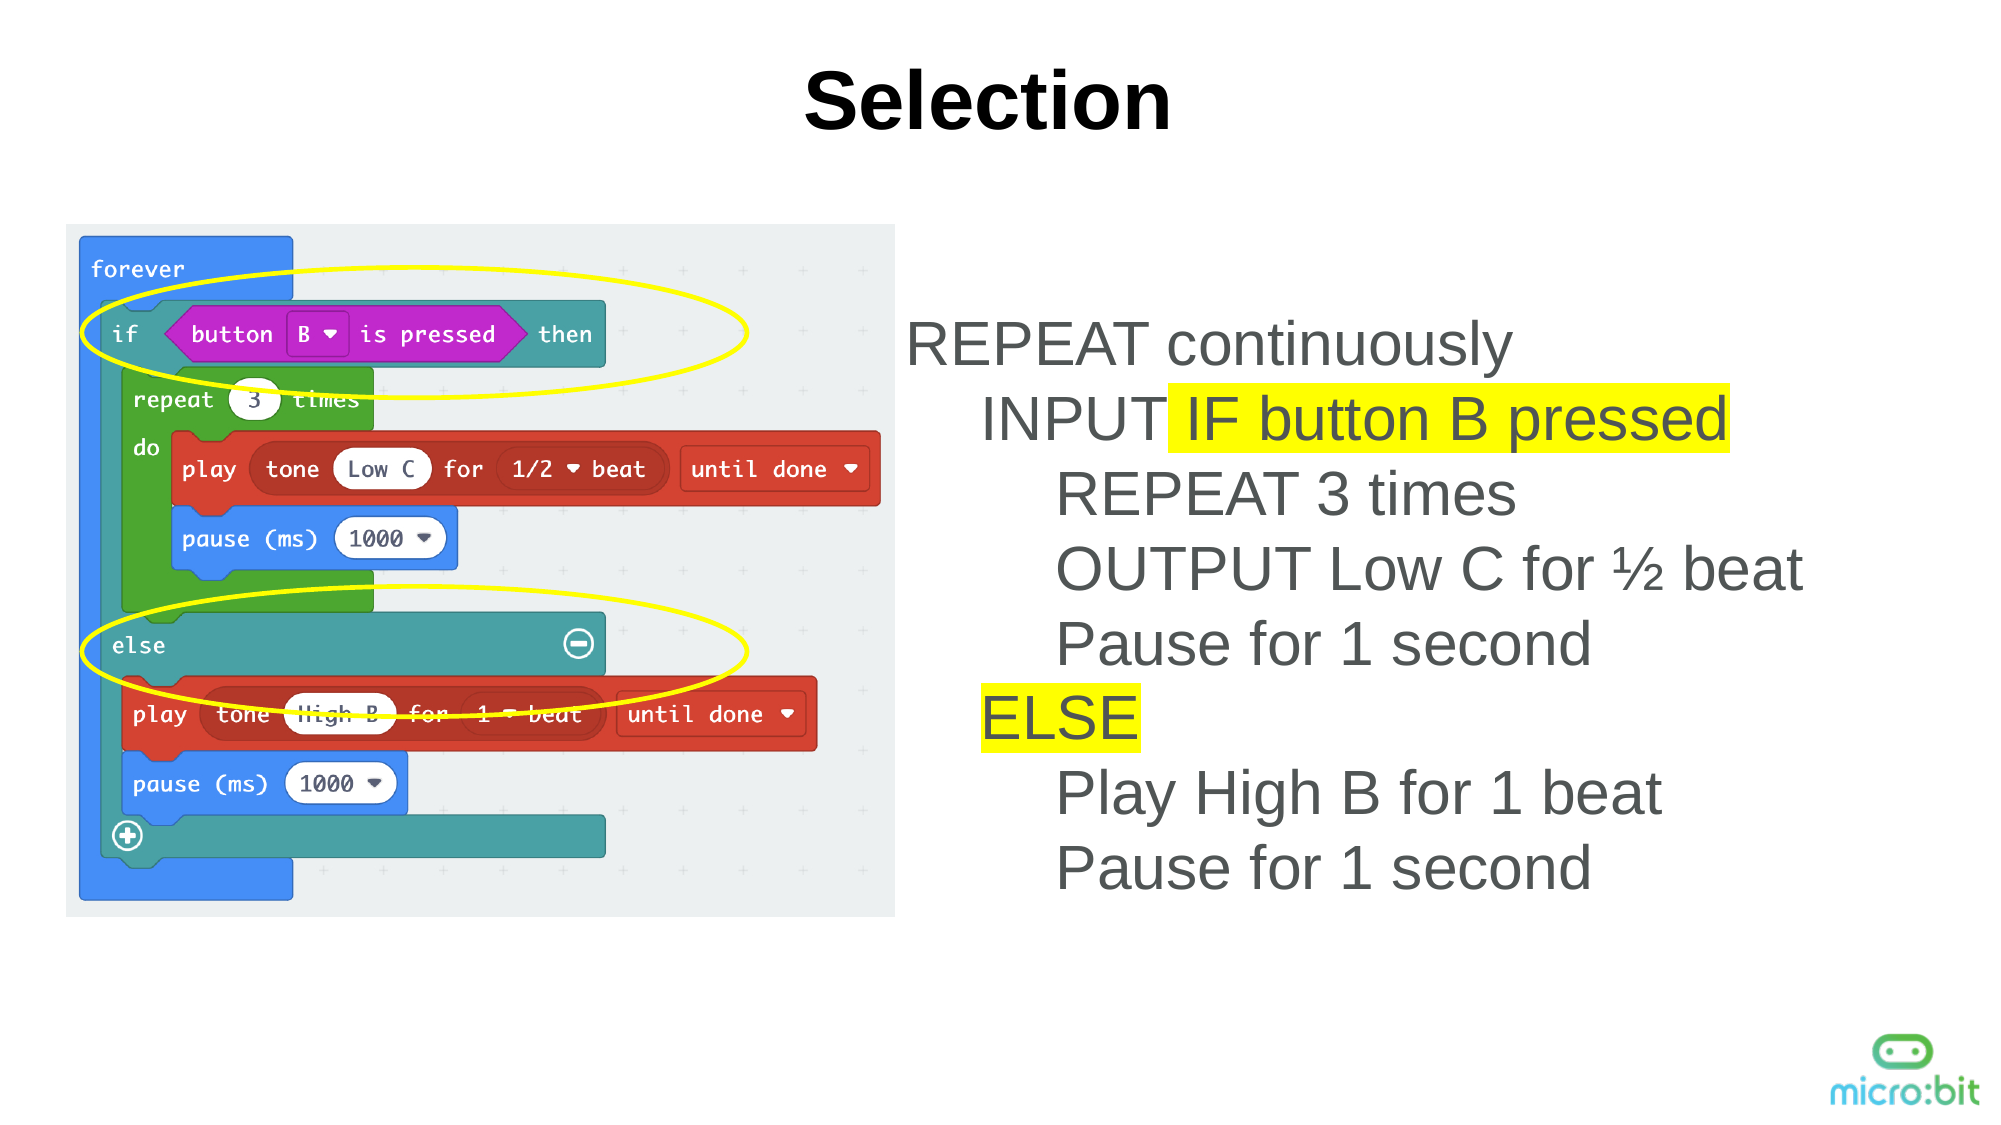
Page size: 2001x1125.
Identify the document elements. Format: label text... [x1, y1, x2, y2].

picture [66, 224, 895, 917]
text_box Selection [124, 0, 1876, 423]
text_box REPEAT continuously INPUT IF button B pressed REPEAT 3 times OUTPUT Low C for ½ beat Pause for 1 second ELSE Play High B for 1 beat Pause for 1 second [899, 423, 1929, 702]
picture [1830, 1029, 1980, 1106]
